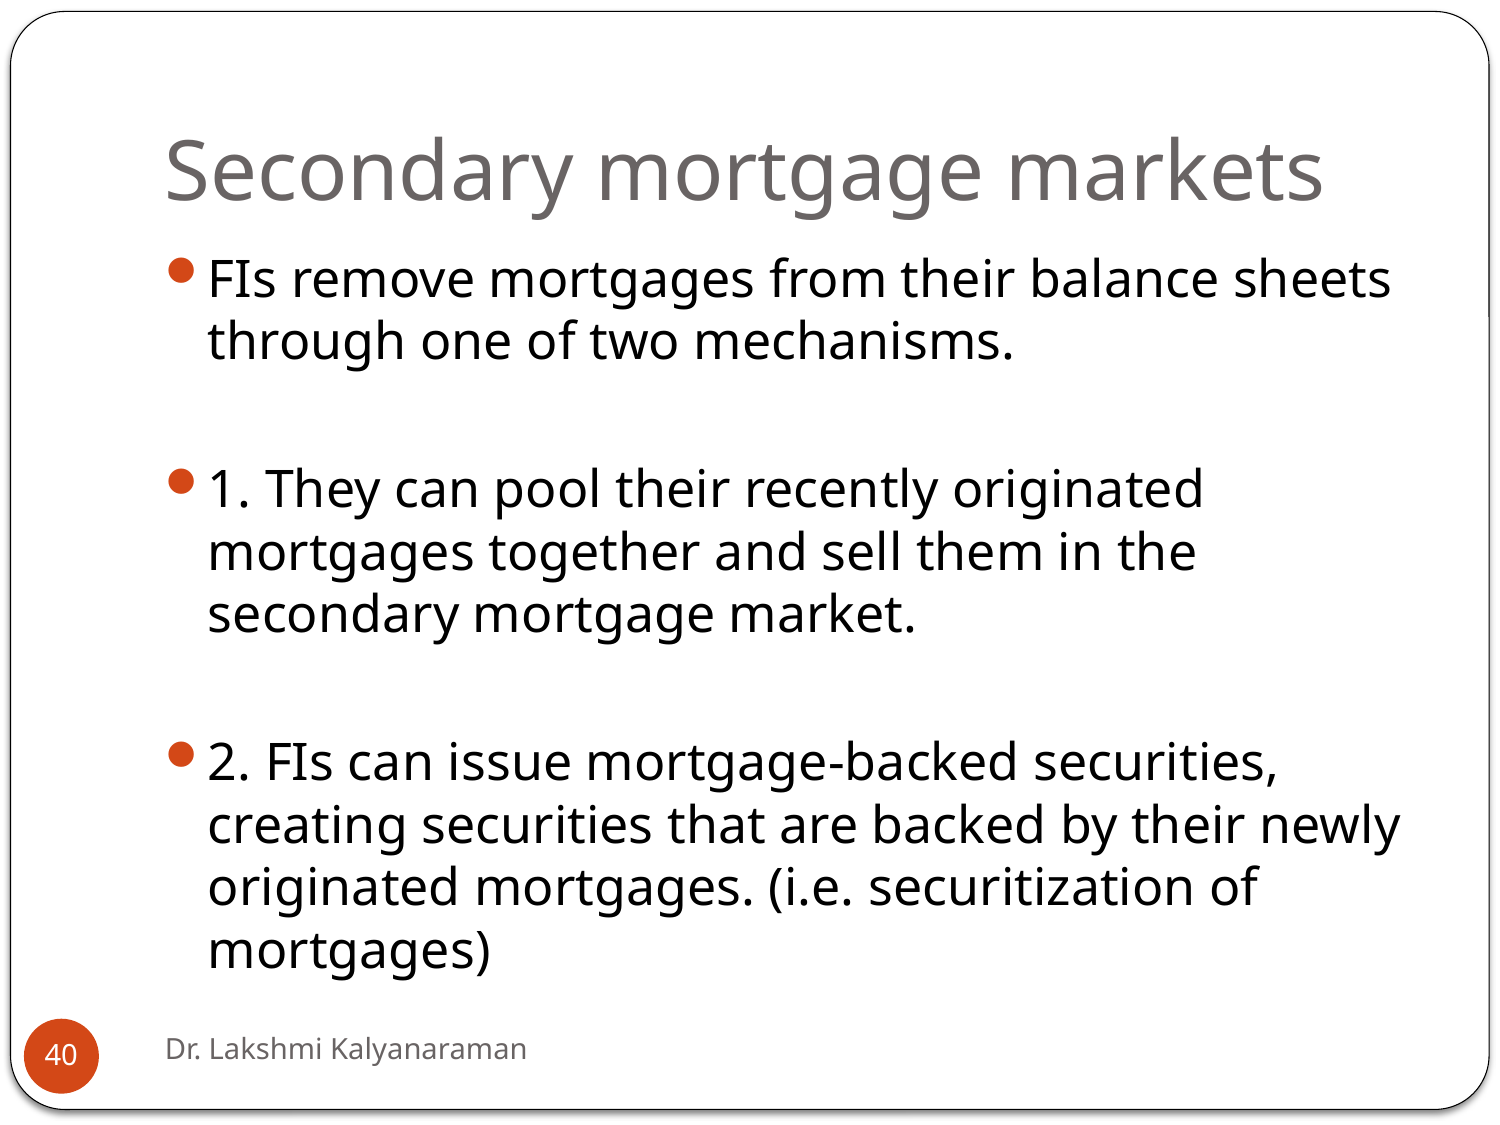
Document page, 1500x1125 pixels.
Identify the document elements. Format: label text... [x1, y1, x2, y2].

slide_number 40 [23, 1018, 99, 1094]
footer Dr. Lakshmi Kalyanaraman [150, 1012, 800, 1088]
list FIs remove mortgages from their balance sheets through one of two mechanisms. 1. They can pool their recently originated mortgages together and sell them in the secondary mortgage market. 2. FIs can issue mortgage-backed securities, creating securities that are backed by their newly originated mortgages. (i.e. securitization of mortgages) [150, 237, 1425, 988]
title Secondary mortgage markets [150, 45, 1425, 233]
